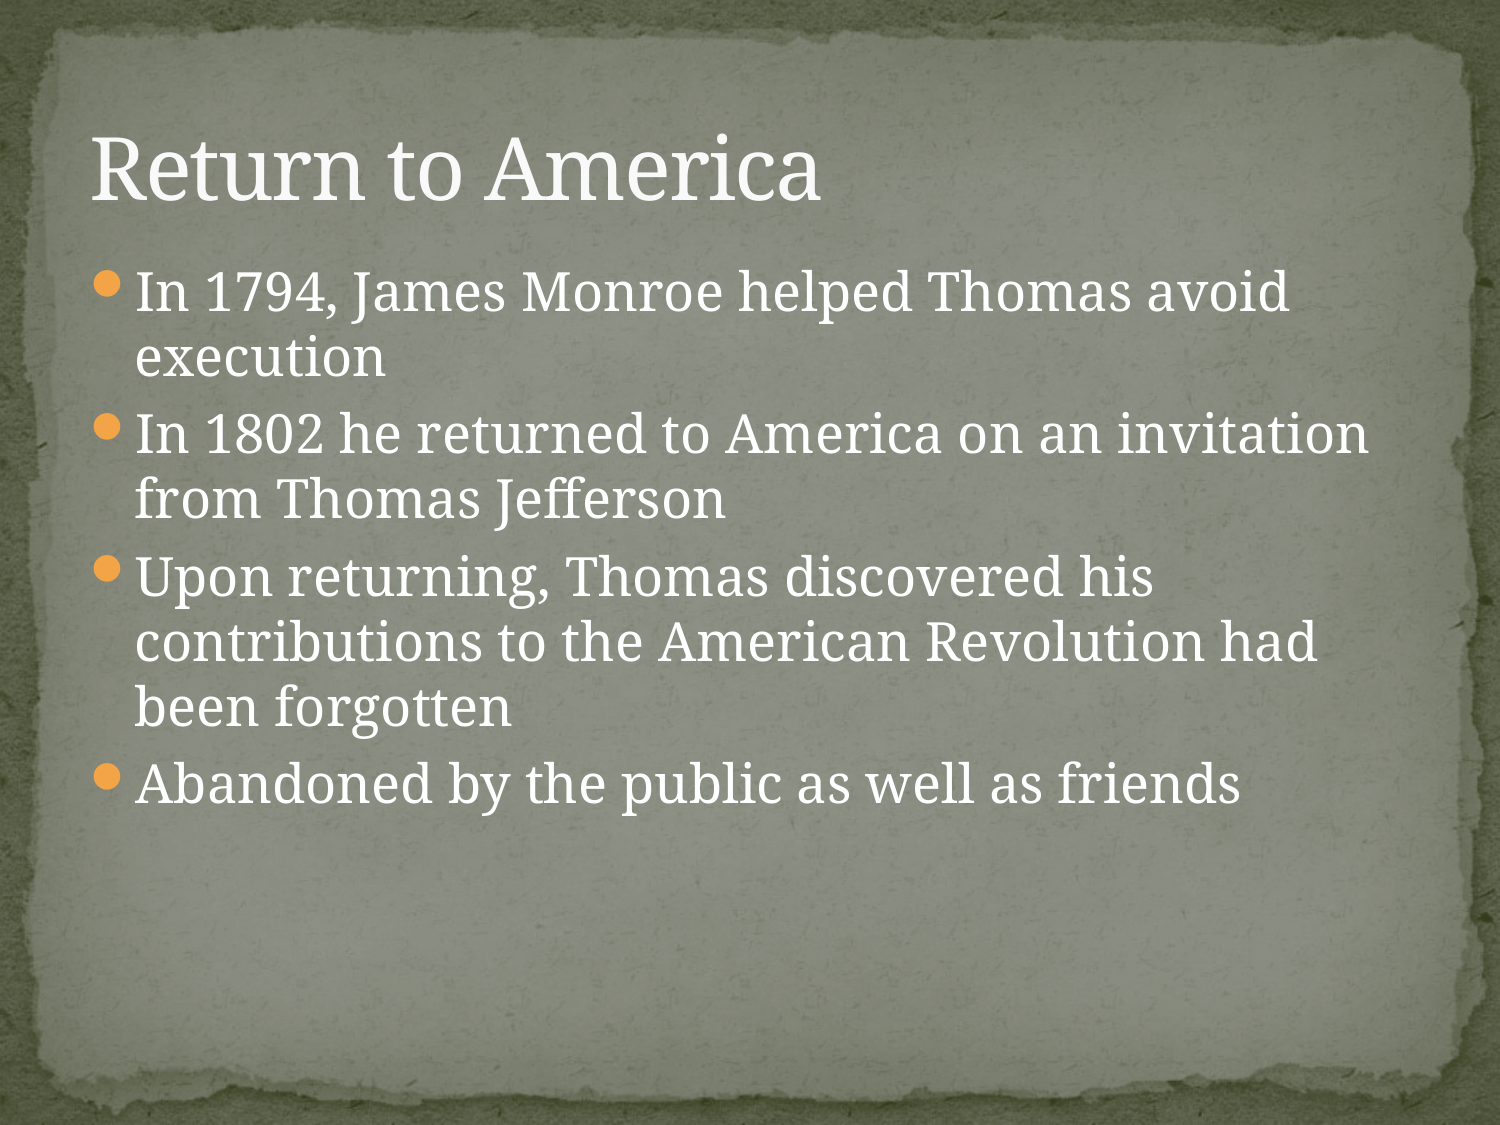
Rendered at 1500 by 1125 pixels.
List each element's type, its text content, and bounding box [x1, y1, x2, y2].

title Return to America [74, 24, 1425, 225]
list In 1794, James Monroe helped Thomas avoid execution In 1802 he returned to America on an invitation from Thomas Jefferson Upon returning, Thomas discovered his contributions to the American Revolution had been forgotten Abandoned by the public as well as friends [75, 249, 1425, 1000]
